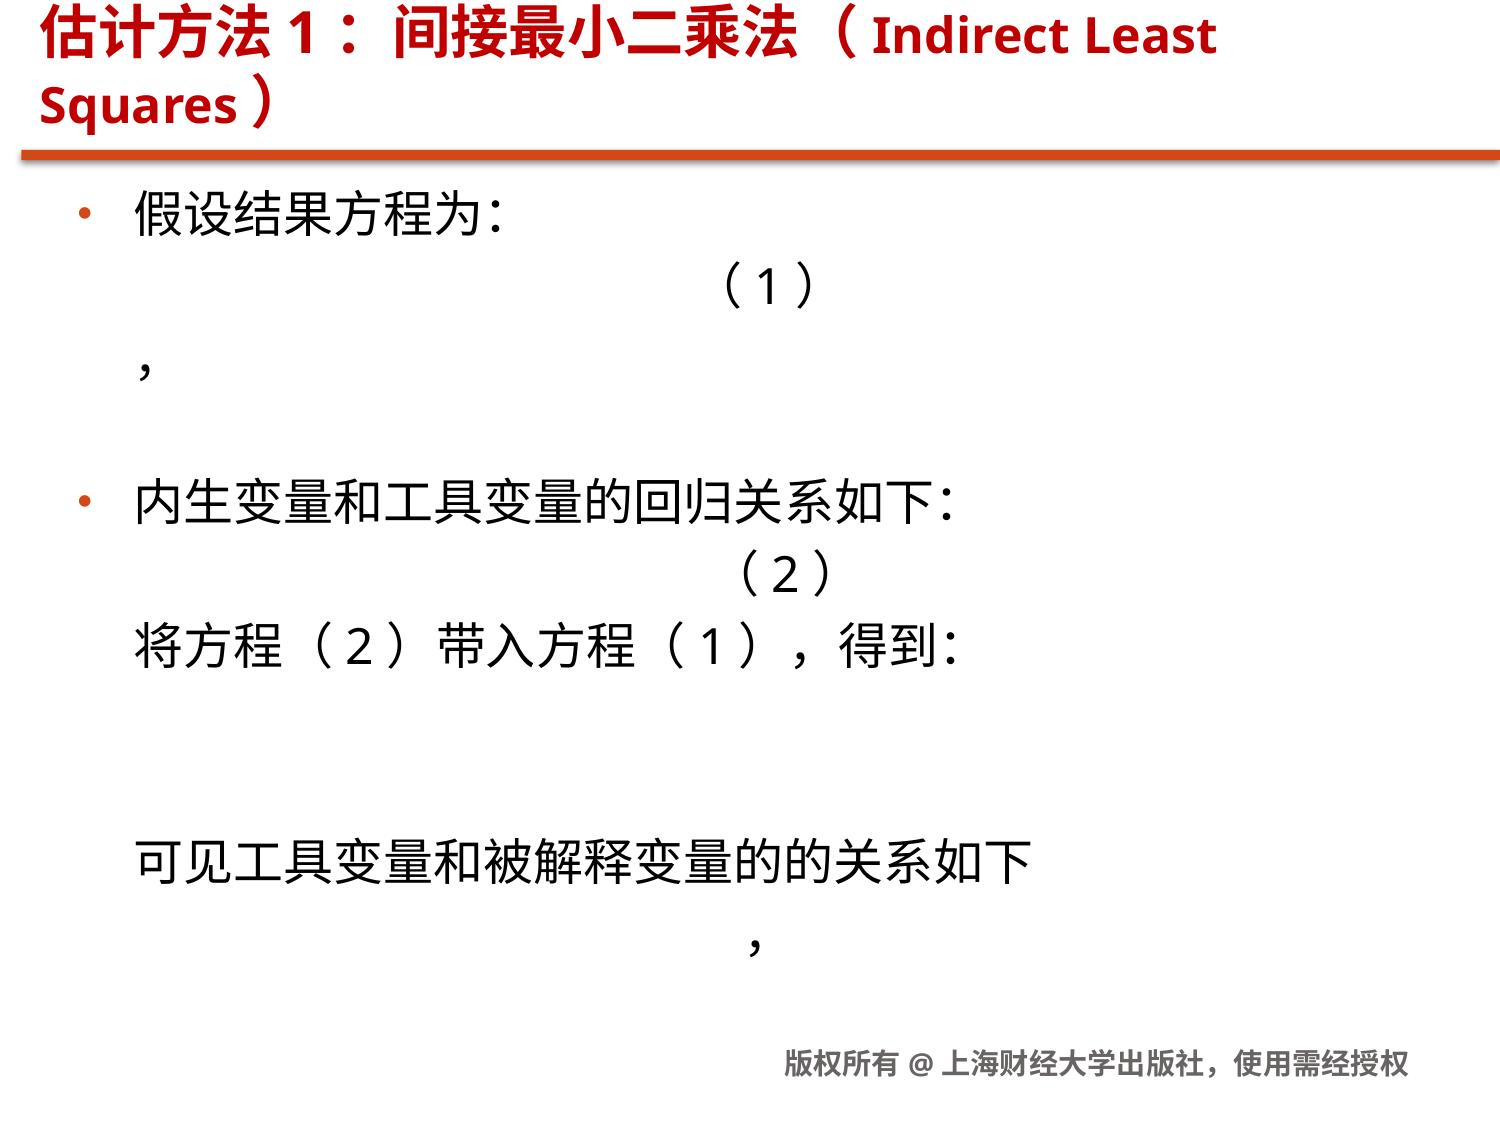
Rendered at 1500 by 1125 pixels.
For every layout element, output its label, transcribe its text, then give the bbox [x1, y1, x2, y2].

footer 版权所有@上海财经大学出版社，使用需经授权 [690, 1025, 1500, 1100]
title 估计方法1：间接最小二乘法（Indirect Least Squares） [24, 62, 1488, 150]
